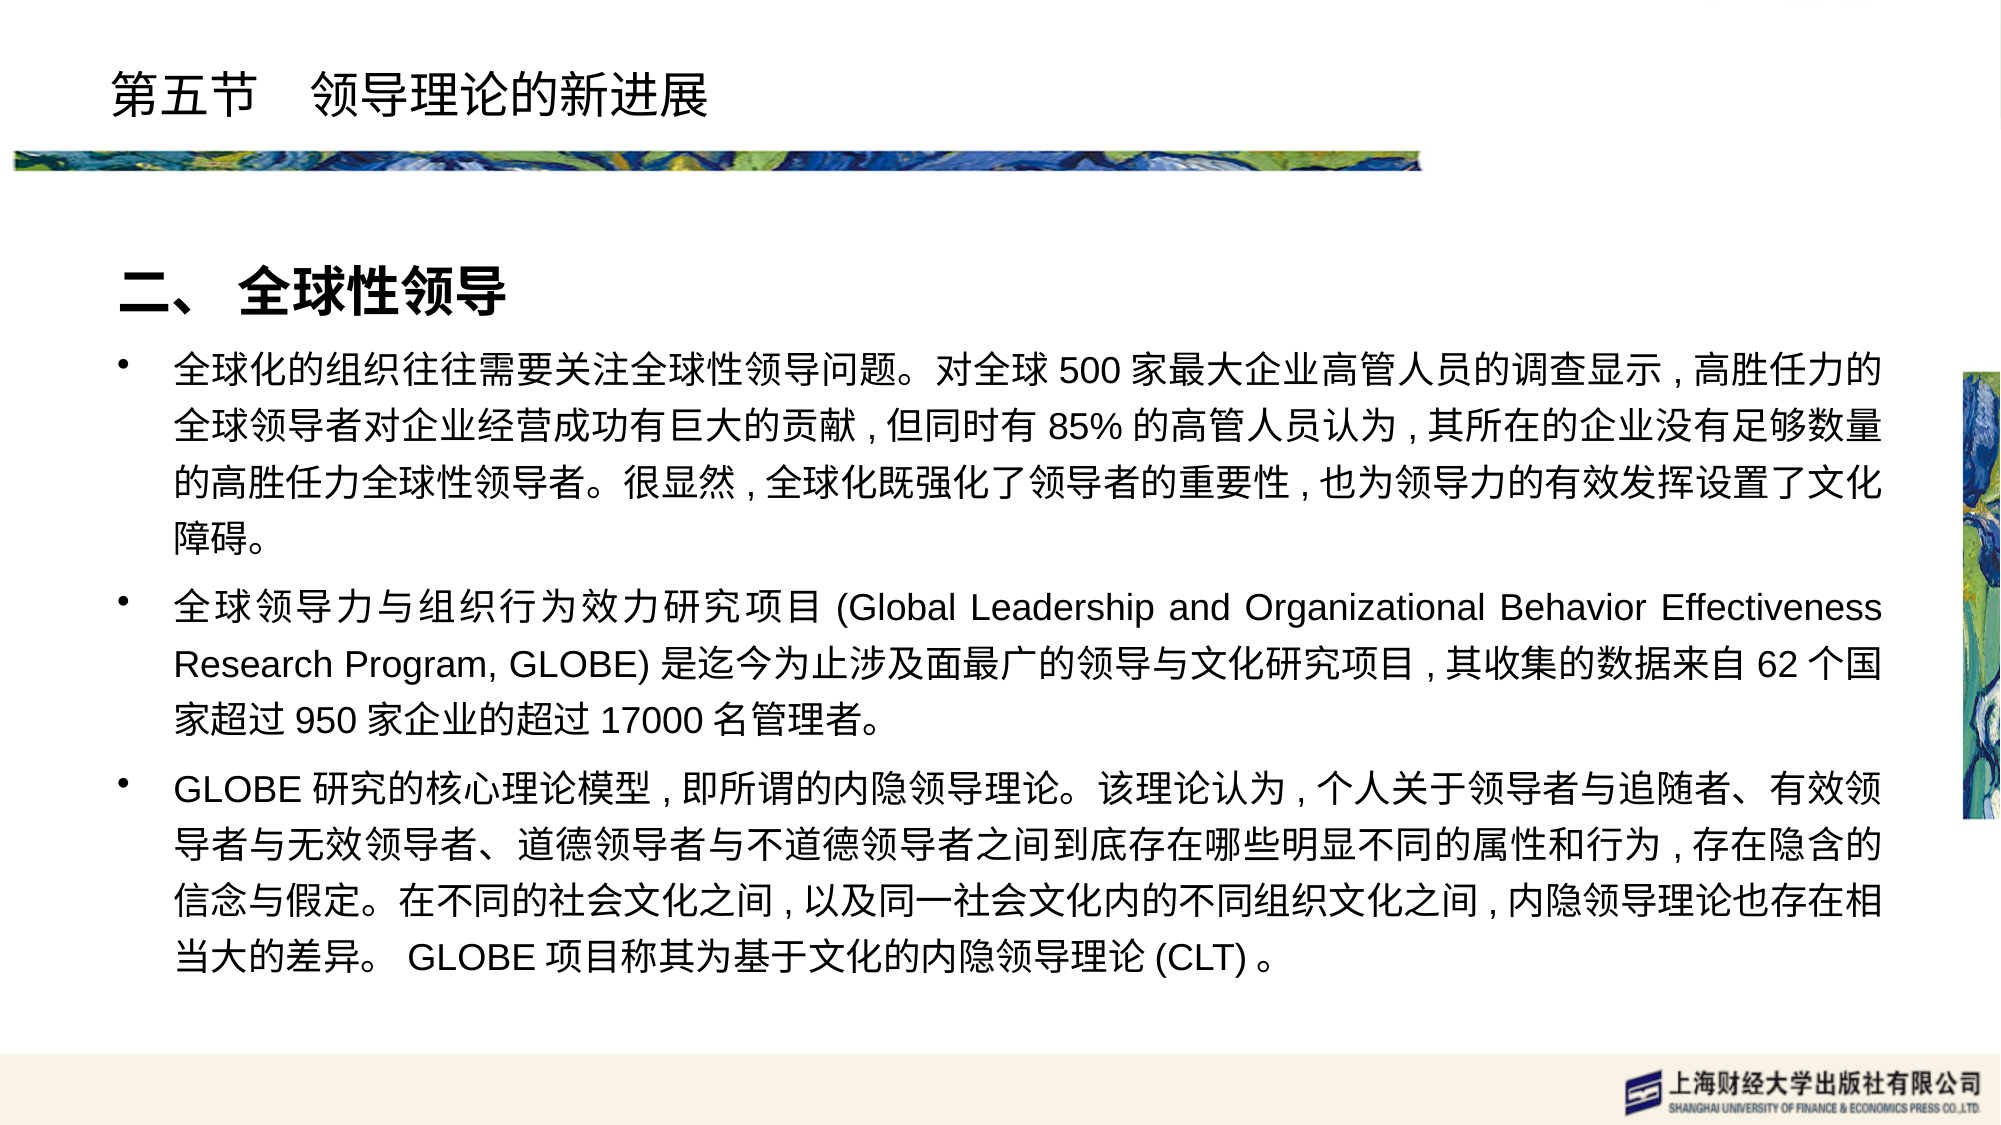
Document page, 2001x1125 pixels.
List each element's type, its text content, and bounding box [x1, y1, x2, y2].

list 二、 全球性领导 全球化的组织往往需要关注全球性领导问题。对全球500家最大企业高管人员的调查显示,高胜任力的全球领导者对企业经营成功有巨大的贡献,但同时有85%的高管人员认为,其所在的企业没有足够数量的高胜任力全球性领导者。很显然,全球化既强化了领导者的重要性,也为领导力的有效发挥设置了文化障碍。 全球领导力与组织行为效力研究项目(Global Leadership and Organizational Behavior Effectiveness Research Program, GLOBE)是迄今为止涉及面最广的领导与文化研究项目,其收集的数据来自62个国家超过950家企业的超过17000名管理者。 GLOBE研究的核心理论模型,即所谓的内隐领导理论。该理论认为,个人关于领导者与追随者、有效领导者与无效领导者、道德领导者与不道德领导者之间到底存在哪些明显不同的属性和行为,存在隐含的信念与假定。在不同的社会文化之间,以及同一社会文化内的不同组织文化之间,内隐领导理论也存在相当大的差异。GLOBE项目称其为基于文化的内隐领导理论(CLT)。 [102, 233, 1898, 1032]
title 第五节 领导理论的新进展 [94, 42, 1451, 146]
picture [0, 0, 2001, 1125]
